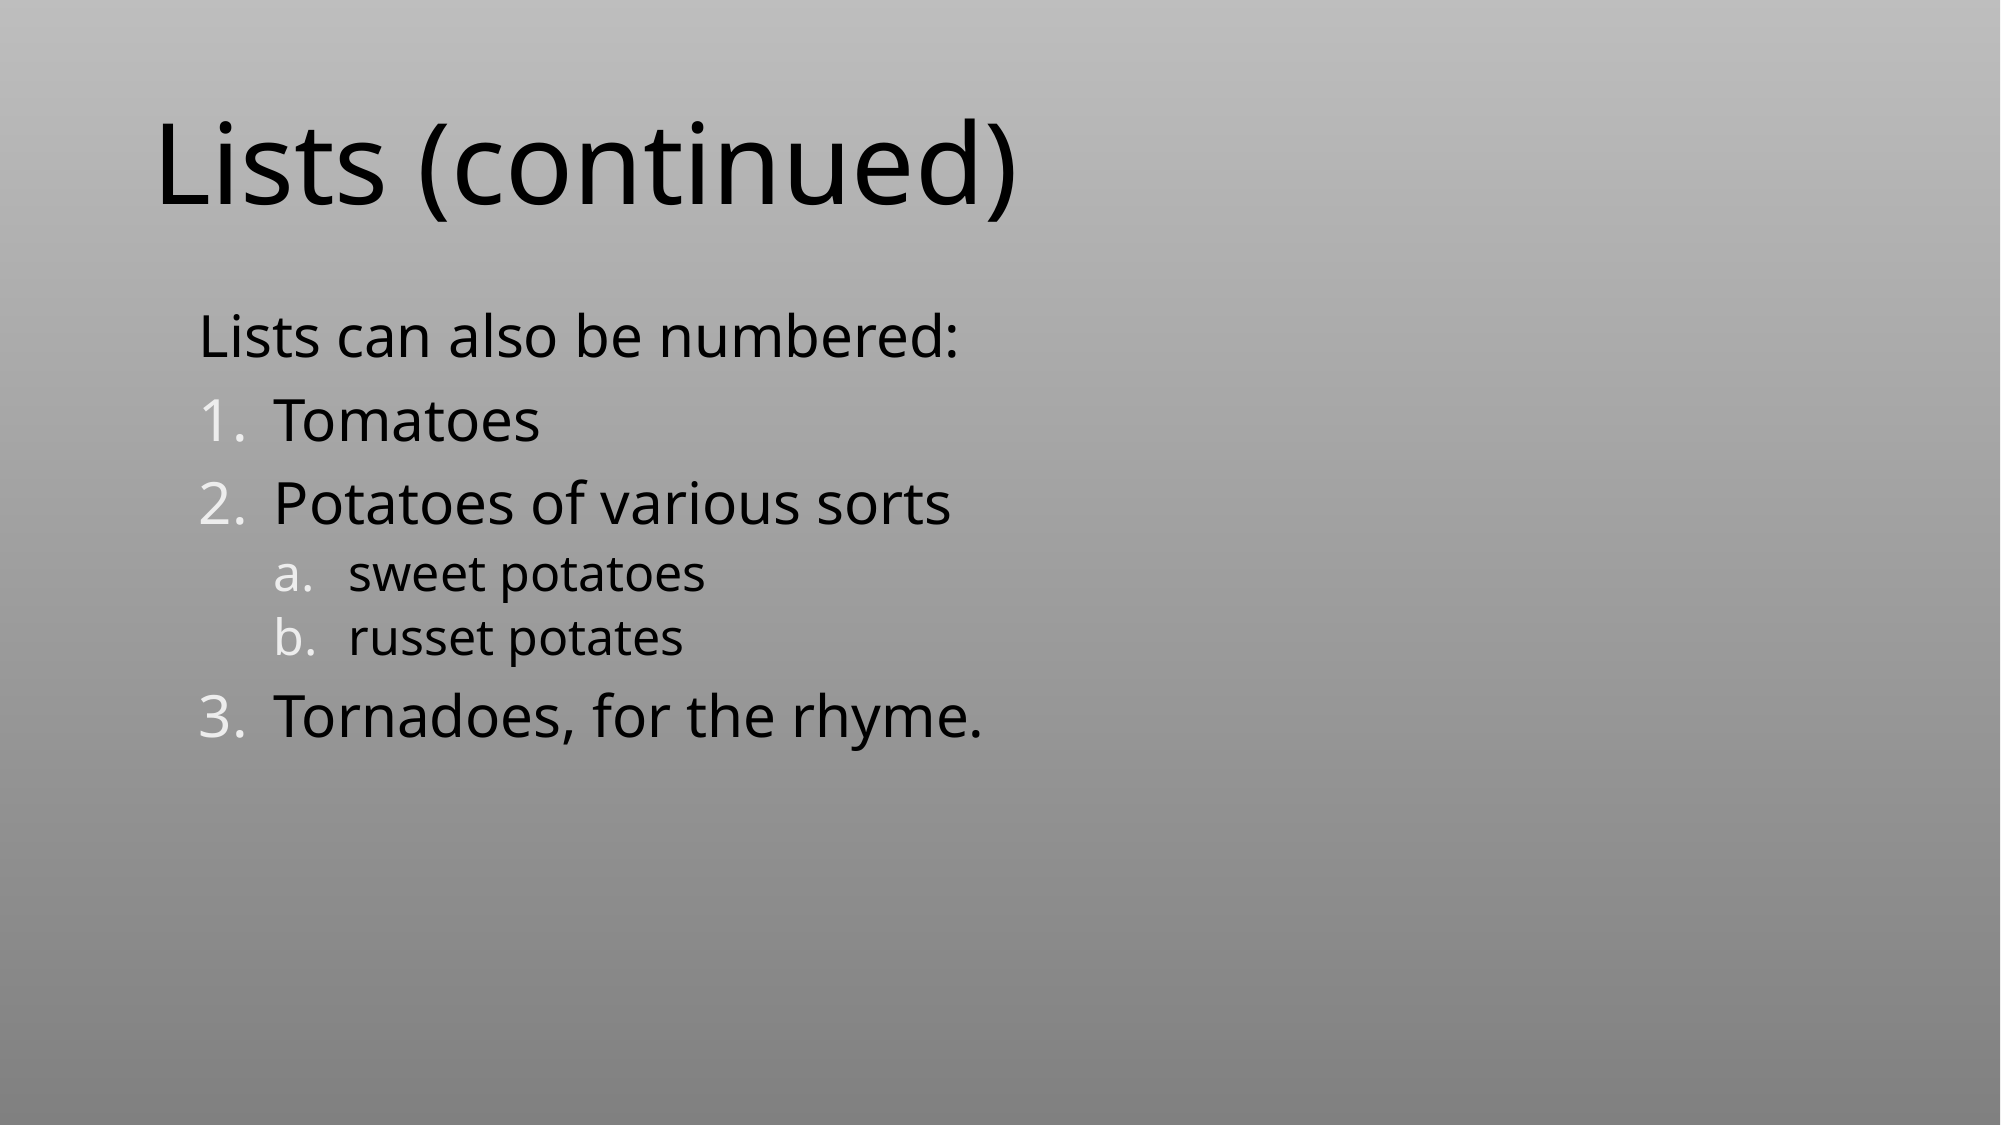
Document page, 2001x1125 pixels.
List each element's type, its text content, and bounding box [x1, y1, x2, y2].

title Lists (continued) [137, 59, 1863, 278]
list Lists can also be numbered: Tomatoes Potatoes of various sorts sweet potatoes russet potates Tornadoes, for the rhyme. [183, 299, 1863, 1014]
picture [0, 0, 2001, 1125]
